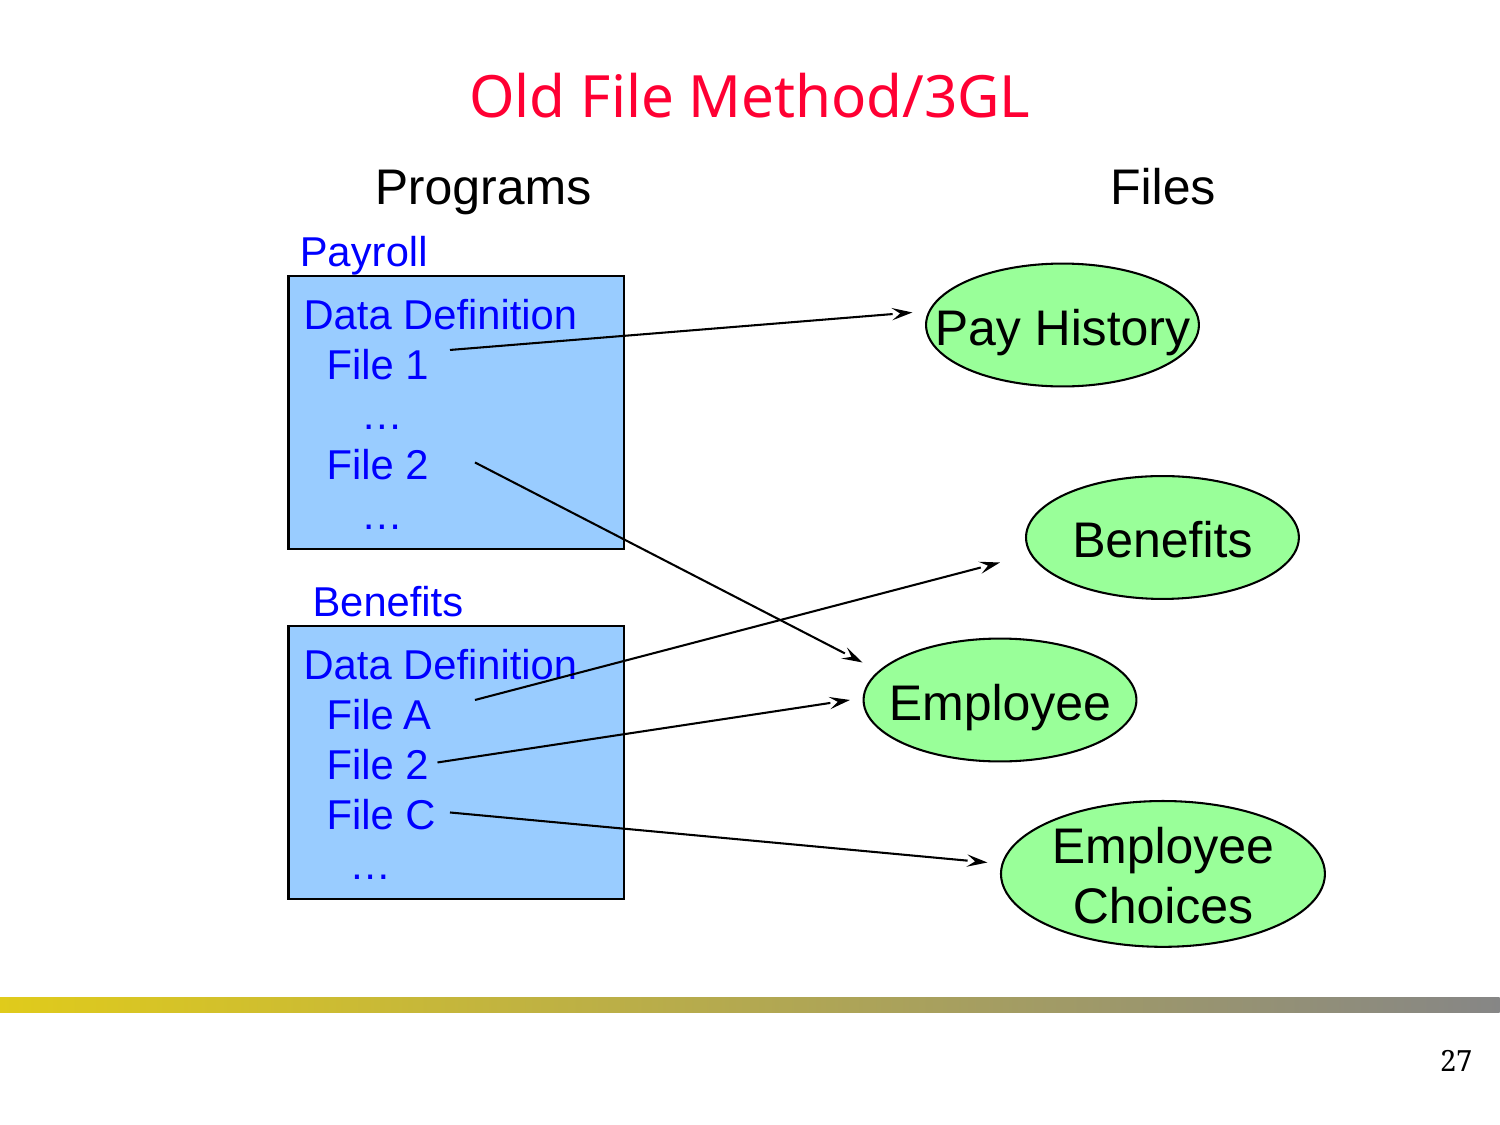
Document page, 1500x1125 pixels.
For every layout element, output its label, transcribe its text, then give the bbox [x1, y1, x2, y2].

text_box Payroll [284, 217, 443, 283]
text_box Data Definition File A File 2 File C … [288, 626, 624, 899]
text_box [828, 696, 850, 710]
text_box Data Definition File 1 … File 2 … [288, 276, 624, 549]
text_box Employee [863, 638, 1137, 762]
slide_number 27 [1174, 1024, 1488, 1101]
text_box Pay History [926, 263, 1199, 387]
text_box [841, 647, 863, 663]
text_box Benefits [297, 567, 479, 633]
text_box Employee Choices [1000, 801, 1325, 947]
text_box Files [1095, 147, 1231, 223]
text_box [891, 307, 913, 321]
text_box Programs [359, 147, 607, 223]
title Old File Method/3GL [0, 0, 1500, 188]
text_box [978, 561, 1000, 574]
text_box [966, 854, 988, 867]
text_box Benefits [1026, 476, 1299, 599]
